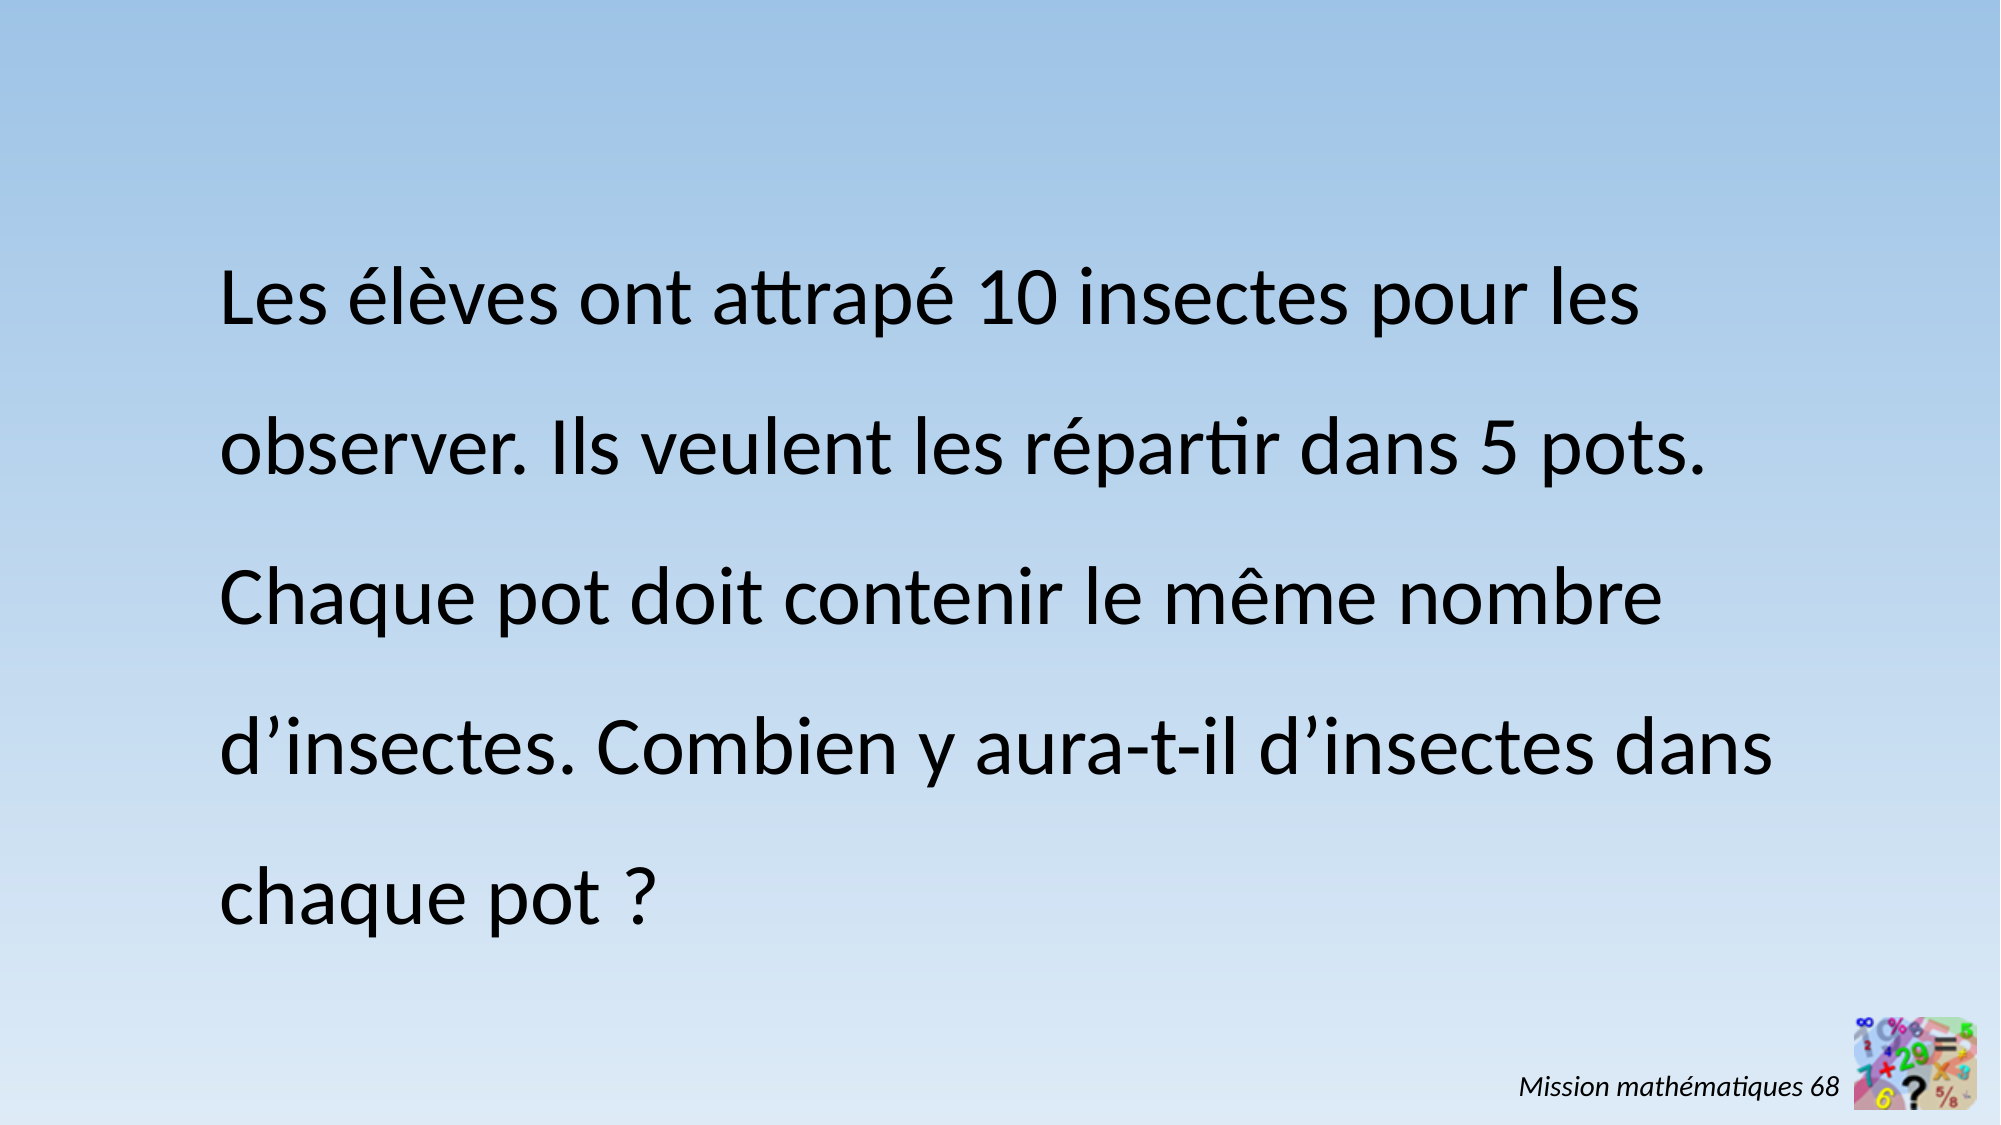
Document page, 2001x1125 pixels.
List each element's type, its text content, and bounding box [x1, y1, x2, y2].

text_box Mission mathématiques 68 [1501, 1059, 1854, 1110]
picture [1854, 1017, 1977, 1110]
text_box Les élèves ont attrapé 10 insectes pour les observer. Ils veulent les répartir dans 5 pots. Chaque pot doit contenir le même nombre d’insectes. Combien y aura-t-il d’insectes dans chaque pot ? [204, 184, 1795, 949]
